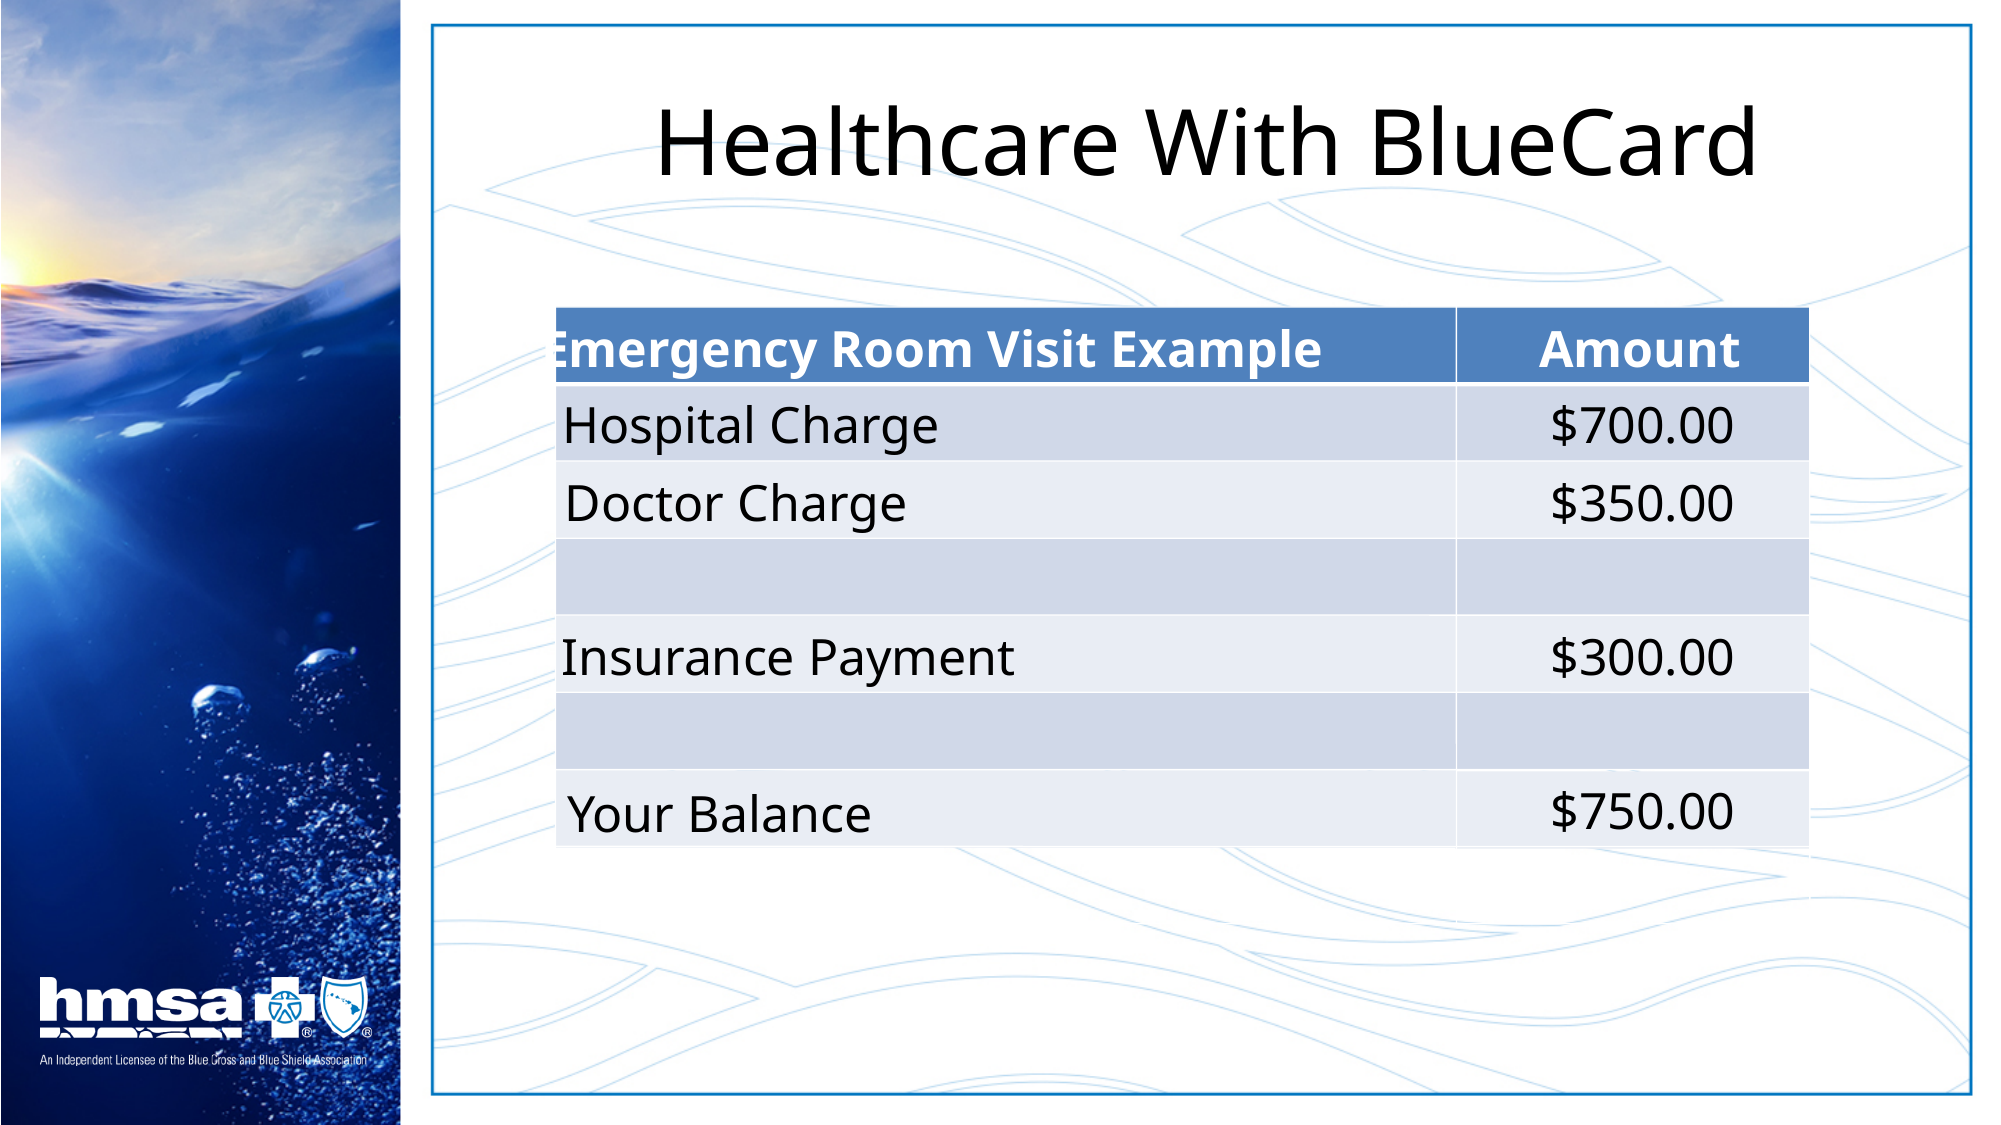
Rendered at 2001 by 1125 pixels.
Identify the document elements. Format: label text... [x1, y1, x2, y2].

text_box $300.00 [1550, 625, 1736, 686]
text_box Insurance Payment [561, 625, 1017, 686]
text_box [556, 616, 1456, 692]
text_box [556, 539, 1456, 615]
text_box [555, 299, 1815, 937]
text_box [1457, 462, 1809, 538]
title Healthcare With BlueCard [476, 45, 1939, 233]
text_box Emergency Room Visit Example [541, 317, 1324, 378]
text_box [556, 307, 1456, 384]
text_box [1457, 616, 1809, 692]
text_box [1457, 693, 1809, 769]
text_box [1457, 307, 1809, 384]
text_box Your Balance [567, 782, 873, 843]
text_box [556, 460, 1456, 538]
picture [1, 0, 1999, 1125]
text_box [556, 693, 1456, 769]
text_box $700.00 [1550, 393, 1736, 454]
text_box Amount [1539, 317, 1741, 378]
text_box [1457, 385, 1809, 460]
text_box Hospital Charge [562, 393, 940, 454]
text_box [556, 770, 1456, 846]
text_box [1457, 539, 1809, 615]
text_box $350.00 [1550, 471, 1736, 532]
text_box $750.00 [1550, 779, 1736, 840]
text_box [1457, 771, 1809, 846]
text_box [556, 385, 1456, 460]
text_box Doctor Charge [564, 471, 908, 532]
list [555, 272, 1906, 1049]
